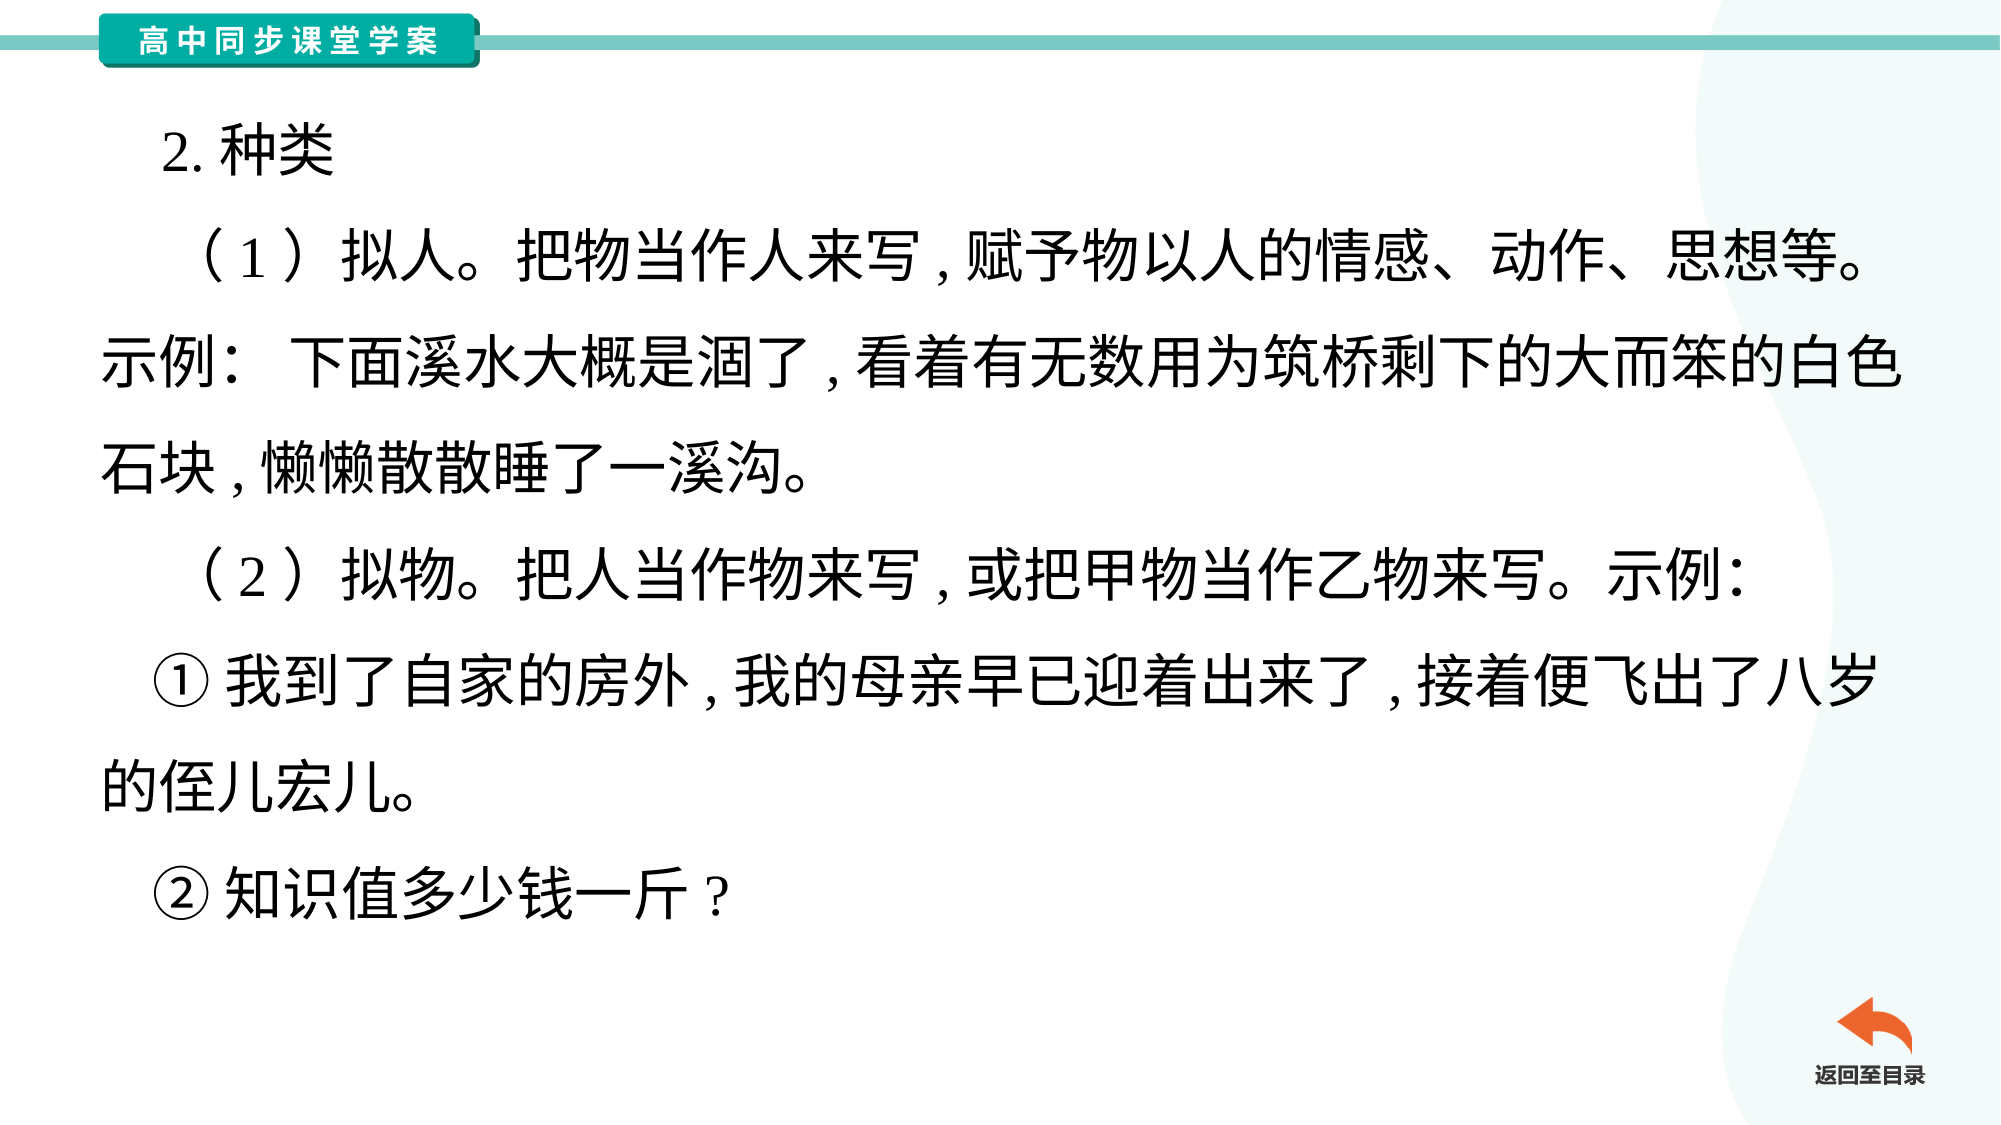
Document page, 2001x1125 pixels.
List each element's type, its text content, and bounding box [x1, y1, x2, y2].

text_box 2.种类 （1）拟人。把物当作人来写,赋予物以人的情感、动作、思想等。 示例： 下面溪水大概是涸了,看着有无数用为筑桥剩下的大而笨的白色 石块,懒懒散散睡了一溪沟。 （2）拟物。把人当作物来写,或把甲物当作乙物来写。示例： ①我到了自家的房外,我的母亲早已迎着出来了,接着便飞出了八岁 的侄儿宏儿。 ②知识值多少钱一斤? [100, 76, 1899, 927]
picture [0, 0, 2000, 1125]
